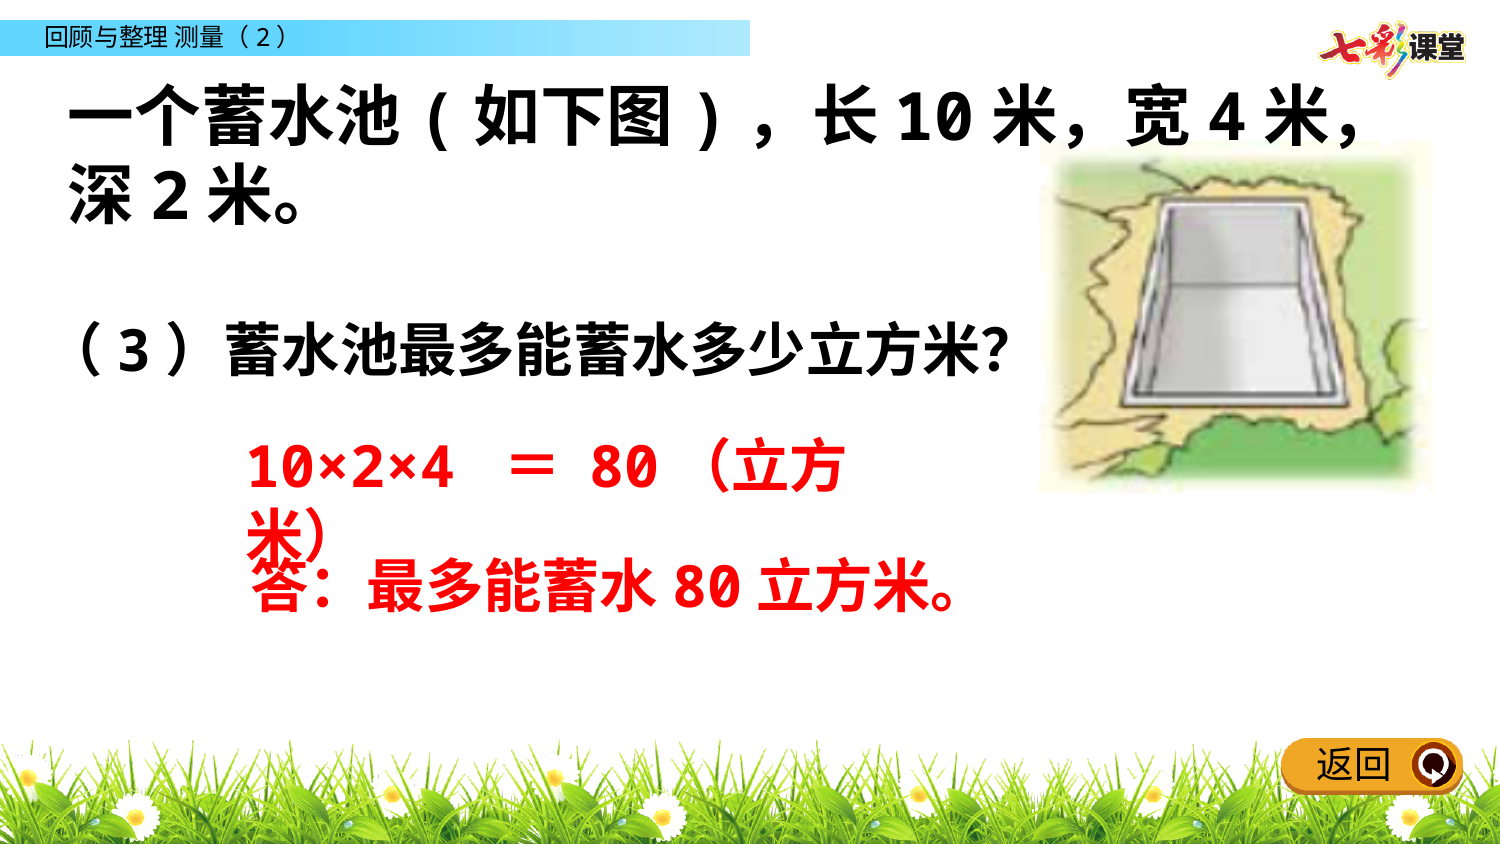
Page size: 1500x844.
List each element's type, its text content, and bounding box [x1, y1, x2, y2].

picture [997, 127, 1464, 493]
picture [0, 740, 1500, 844]
text_box （3）蓄水池最多能蓄水多少立方米？ [29, 291, 992, 391]
text_box 10×2×4 ＝ 80（立方米） [230, 421, 940, 577]
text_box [1281, 733, 1464, 795]
text_box 答：最多能蓄水80立方米。 [235, 528, 1069, 627]
text_box 一个蓄水池(如下图)，长10米，宽4米，深2米。 [53, 66, 1447, 241]
picture [1316, 20, 1468, 80]
